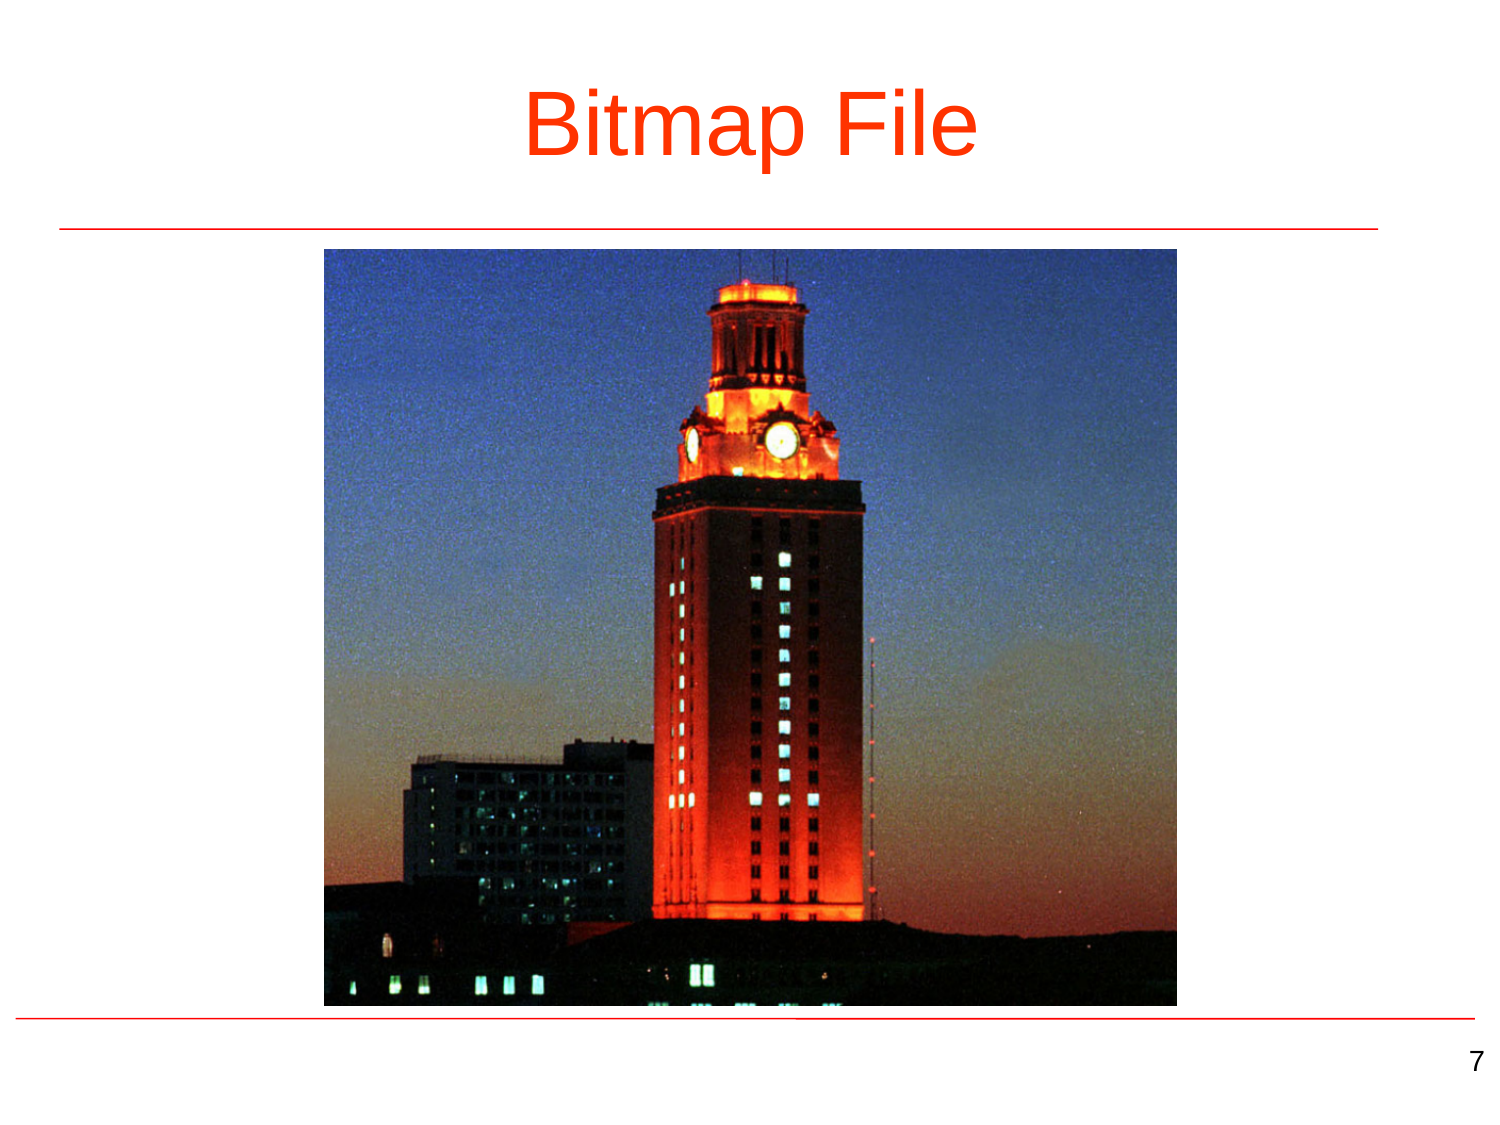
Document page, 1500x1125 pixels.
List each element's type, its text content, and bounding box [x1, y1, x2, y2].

title Bitmap File [114, 24, 1390, 213]
picture [324, 249, 1177, 1006]
slide_number 7 [1149, 1034, 1500, 1113]
